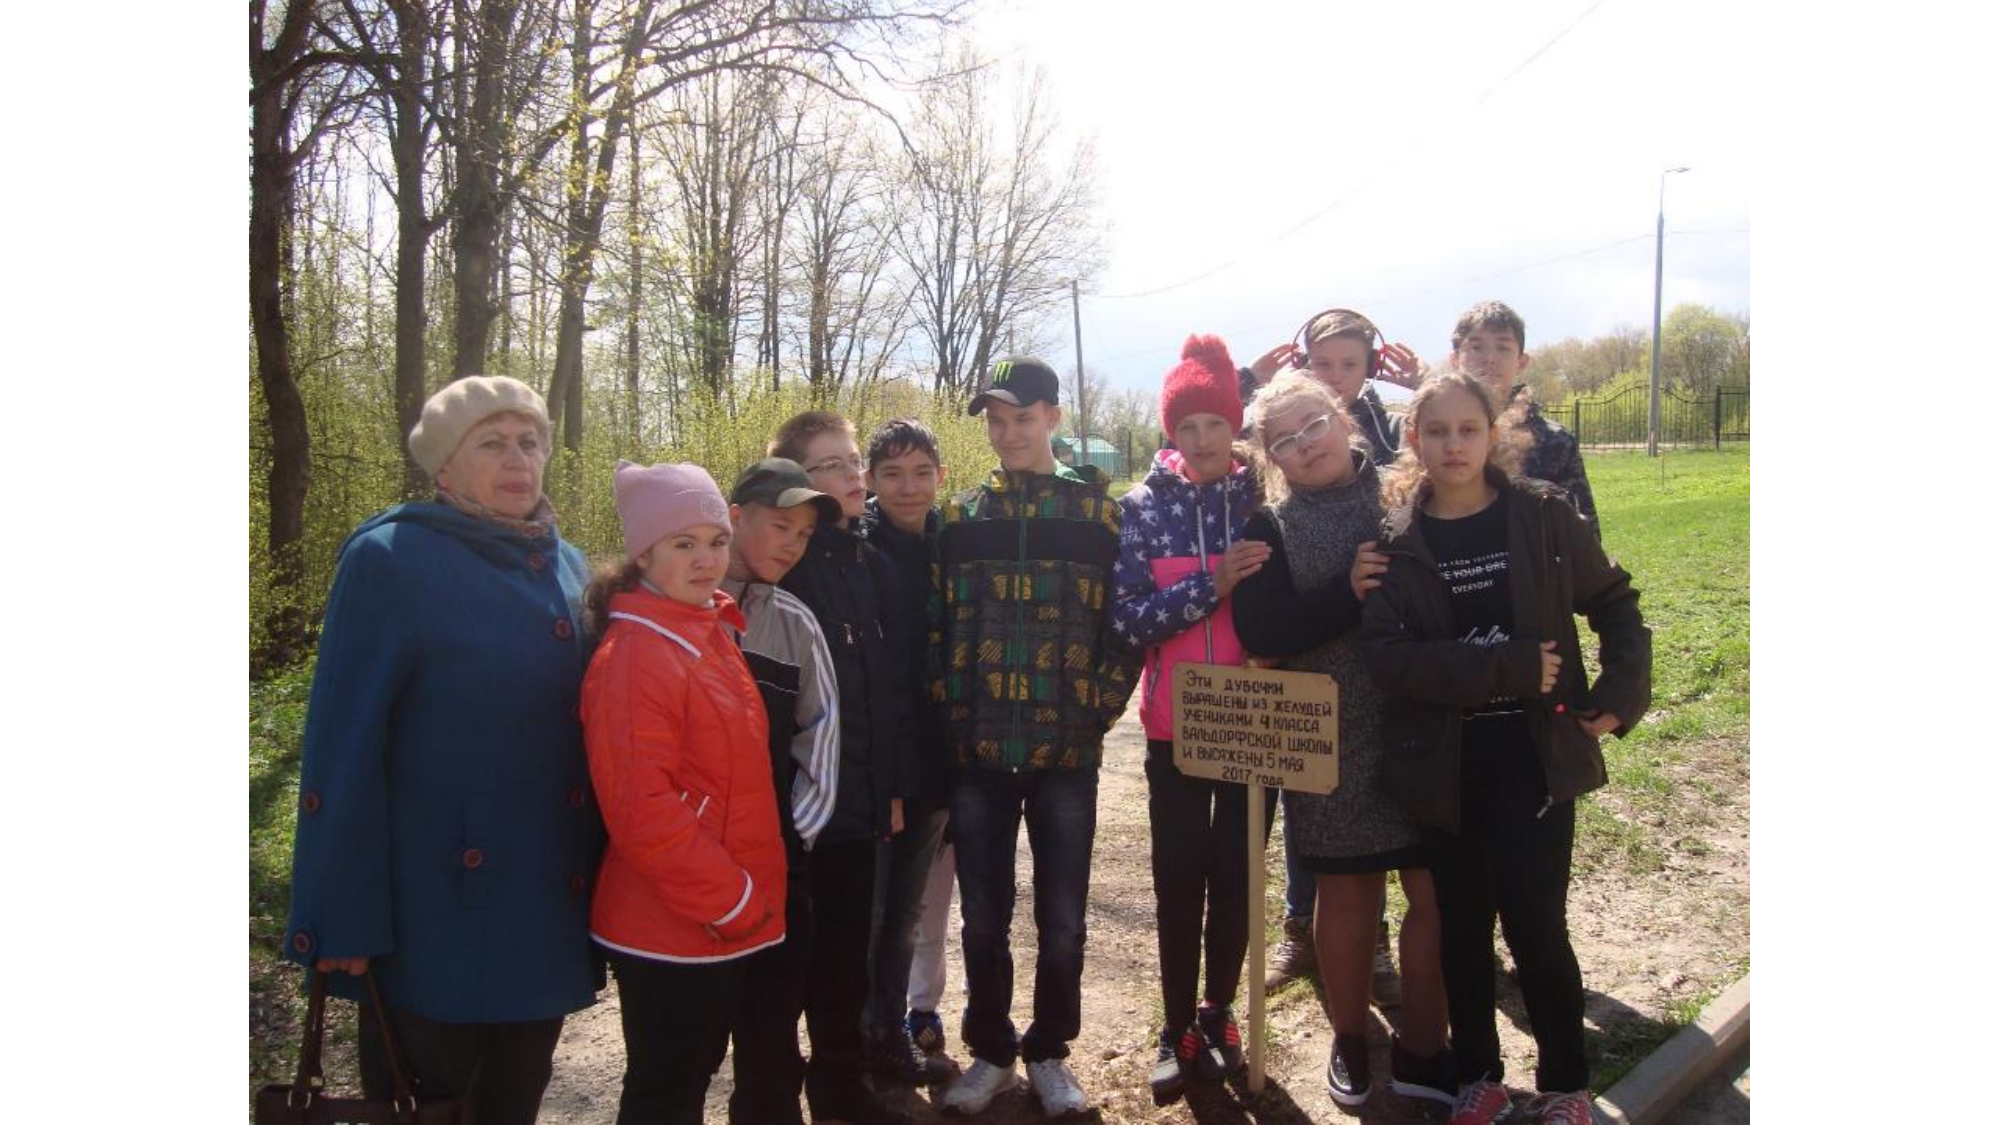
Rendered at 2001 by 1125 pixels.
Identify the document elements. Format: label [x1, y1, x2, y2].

picture [249, 0, 1750, 1125]
